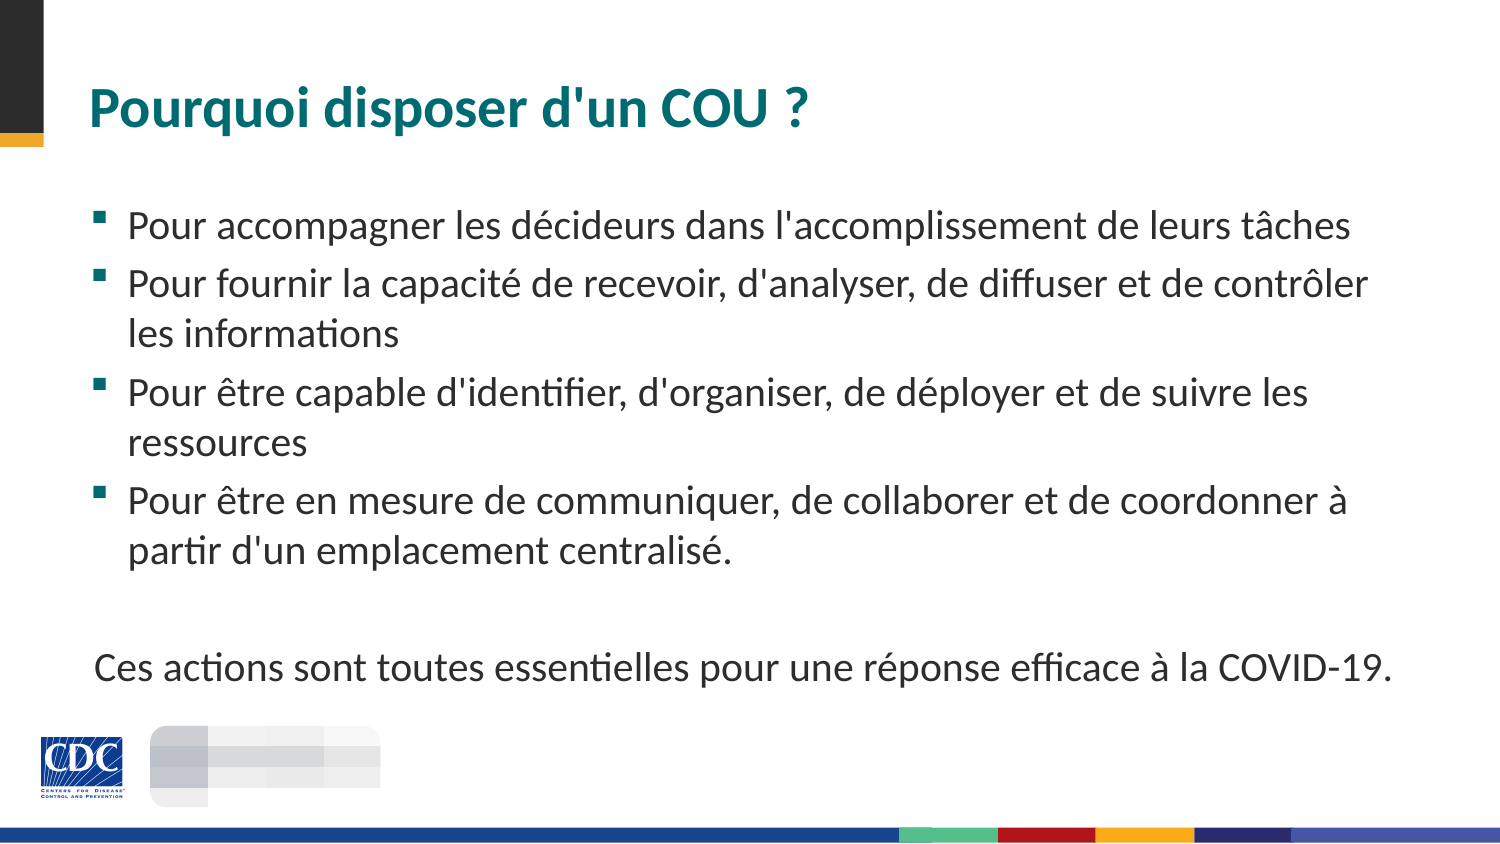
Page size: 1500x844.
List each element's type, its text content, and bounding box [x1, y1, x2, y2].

list Pour accompagner les décideurs dans l'accomplissement de leurs tâches Pour fournir la capacité de recevoir, d'analyser, de diffuser et de contrôler les informations Pour être capable d'identifier, d'organiser, de déployer et de suivre les ressources Pour être en mesure de communiquer, de collaborer et de coordonner à partir d'un emplacement centralisé. Ces actions sont toutes essentielles pour une réponse efficace à la COVID-19. [75, 190, 1414, 739]
title Pourquoi disposer d'un COU ? [75, 33, 1425, 147]
picture [41, 737, 125, 798]
